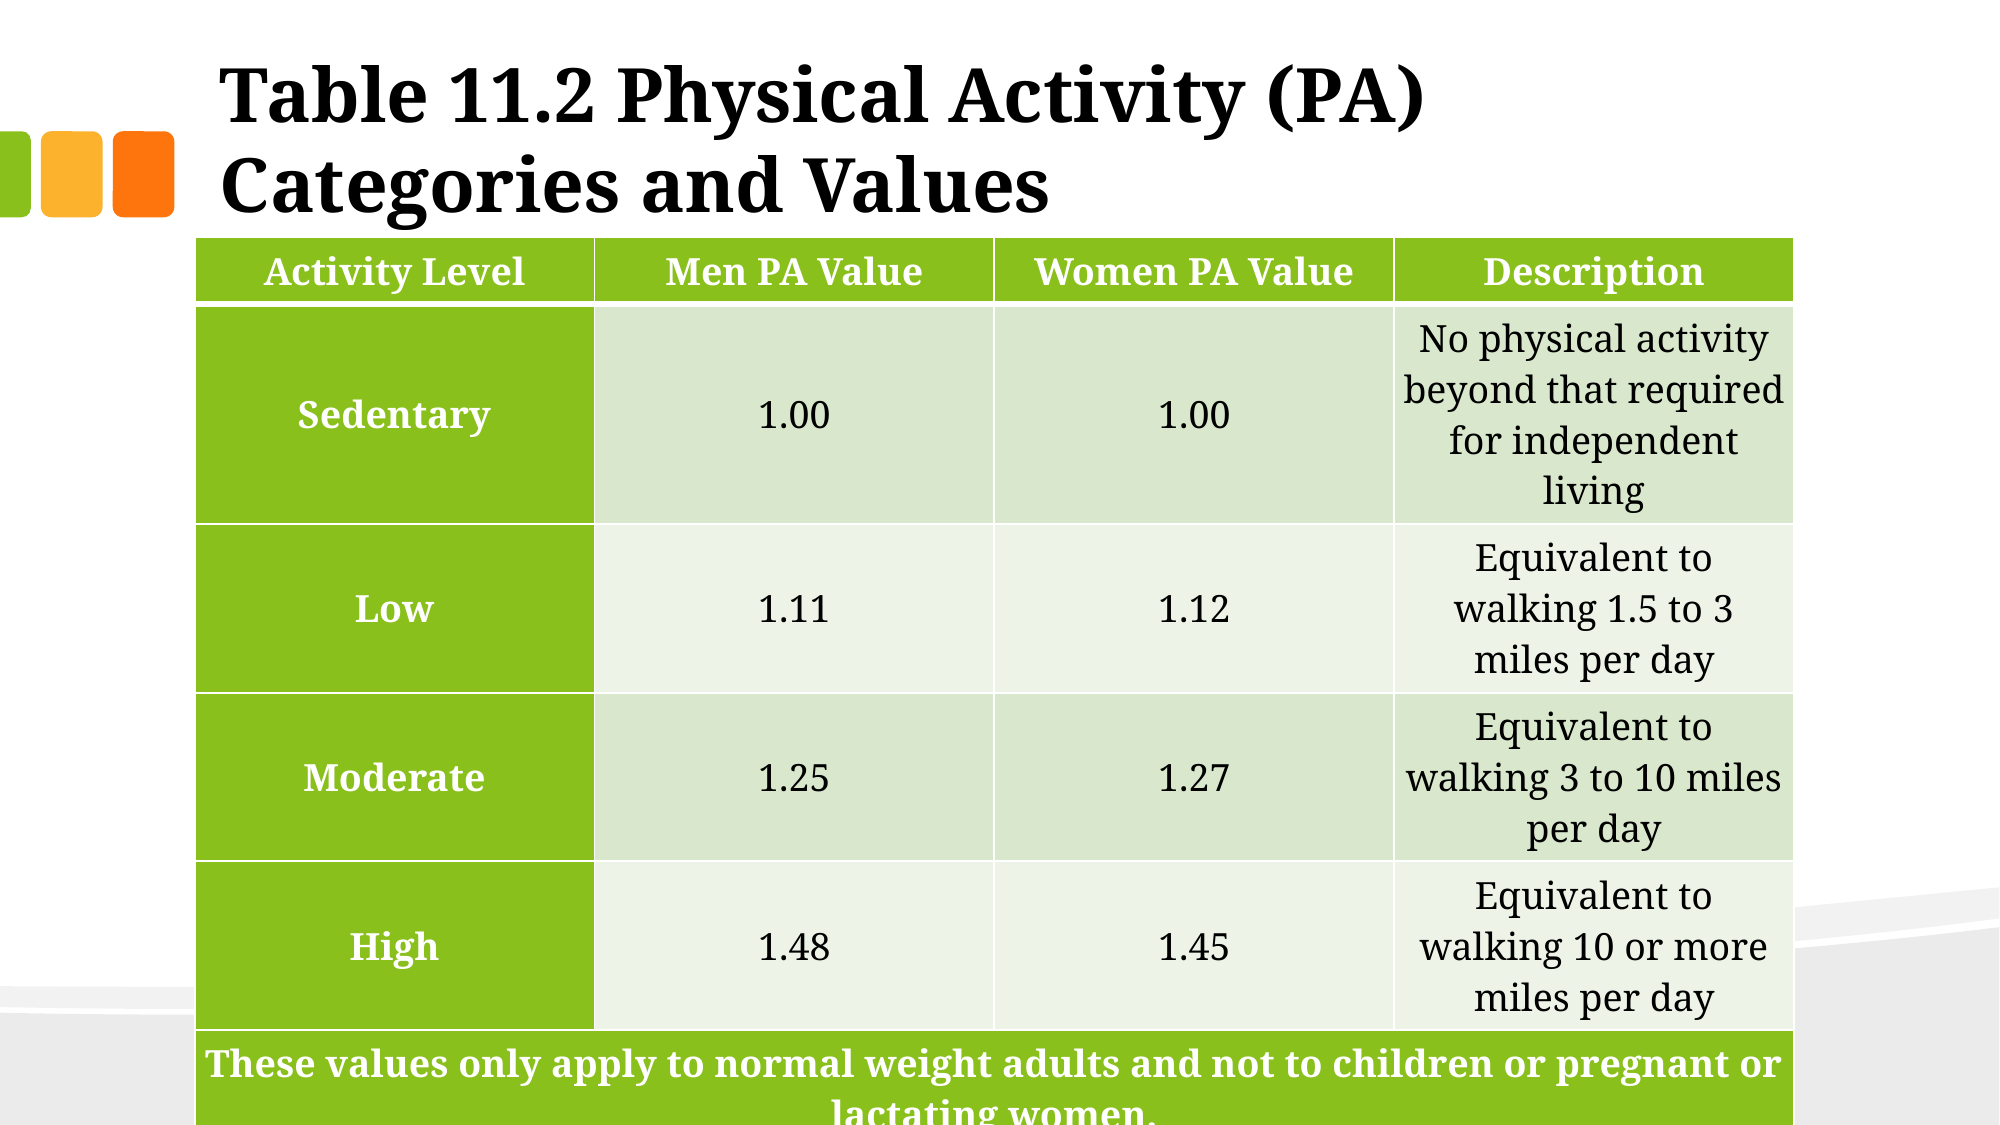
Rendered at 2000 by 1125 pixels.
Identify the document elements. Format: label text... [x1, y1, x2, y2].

table_cell 1.00 [995, 307, 1393, 523]
table_cell 1.12 [995, 525, 1393, 692]
table_cell 1.25 [595, 694, 993, 860]
table_header Activity Level [196, 238, 594, 301]
table_cell 1.45 [995, 862, 1393, 1029]
table_cell Equivalent to walking 3 to 10 miles per day [1395, 694, 1793, 860]
table_cell Moderate [196, 694, 594, 860]
table_cell 1.48 [595, 862, 993, 1029]
table_header Description [1395, 238, 1793, 301]
table_header Men PA Value [595, 238, 993, 301]
table_header Women PA Value [995, 238, 1393, 301]
list Source: U.S. Department of Health and Human Services. Physical Activity Guidelines for Americans, 2nd edition. Washington, DC: U.S. Department of Health and Human Services; 2018. [1795, 262, 1800, 1063]
table_cell No physical activity beyond that required for independent living [1395, 307, 1793, 523]
table_cell 1.27 [995, 694, 1393, 860]
table_cell Equivalent to walking 10 or more miles per day [1395, 862, 1793, 1029]
table_cell High [196, 862, 594, 1029]
title Table 11.2 Physical Activity (PA) Categories and Values [199, 24, 1800, 238]
table_cell Sedentary [196, 307, 594, 523]
table_cell Low [196, 525, 594, 692]
table_cell 1.00 [595, 307, 993, 523]
table_cell 1.11 [595, 525, 993, 692]
table_cell These values only apply to normal weight adults and not to children or pregnant or lactating women. [196, 1031, 1793, 1125]
table_cell Equivalent to walking 1.5 to 3 miles per day [1395, 525, 1793, 692]
